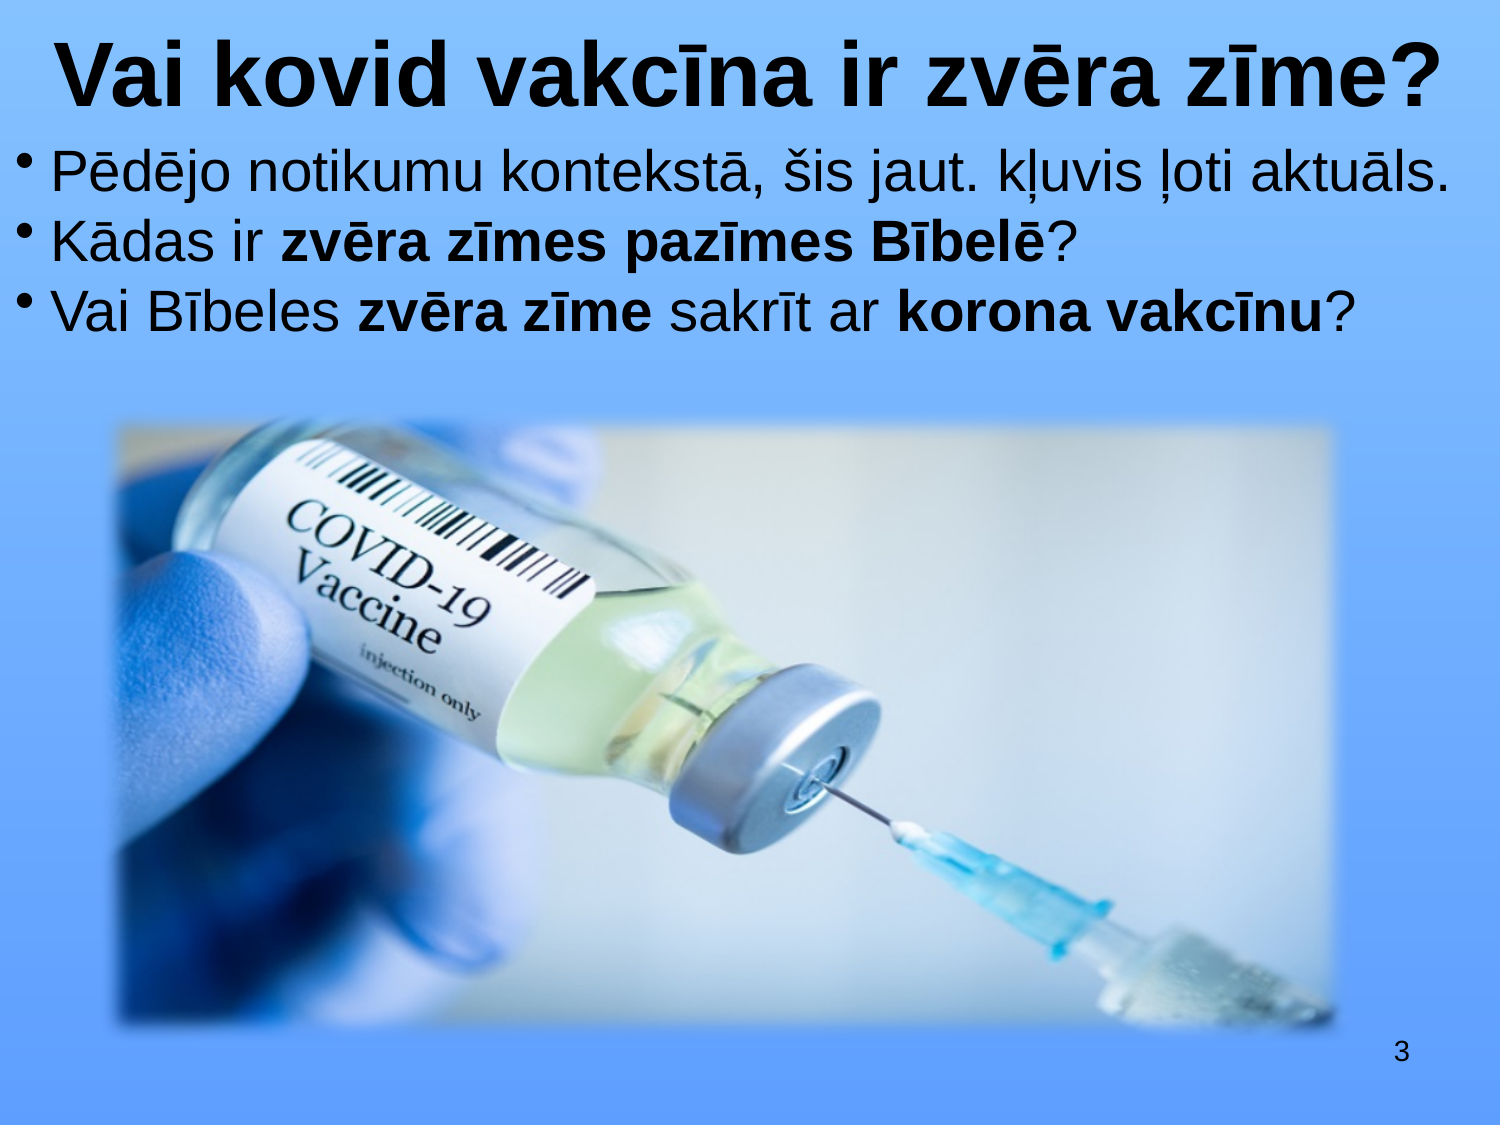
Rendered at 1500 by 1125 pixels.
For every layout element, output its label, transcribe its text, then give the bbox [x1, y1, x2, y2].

title Vai kovid vakcīna ir zvēra zīme? [0, 0, 1500, 125]
slide_number 3 [1074, 1024, 1426, 1103]
text_box Pēdējo notikumu kontekstā, šis jaut. kļuvis ļoti aktuāls. Kādas ir zvēra zīmes pazīmes Bībelē? Vai Bībeles zvēra zīme sakrīt ar korona vakcīnu? [0, 125, 1500, 351]
picture [100, 408, 1351, 1043]
